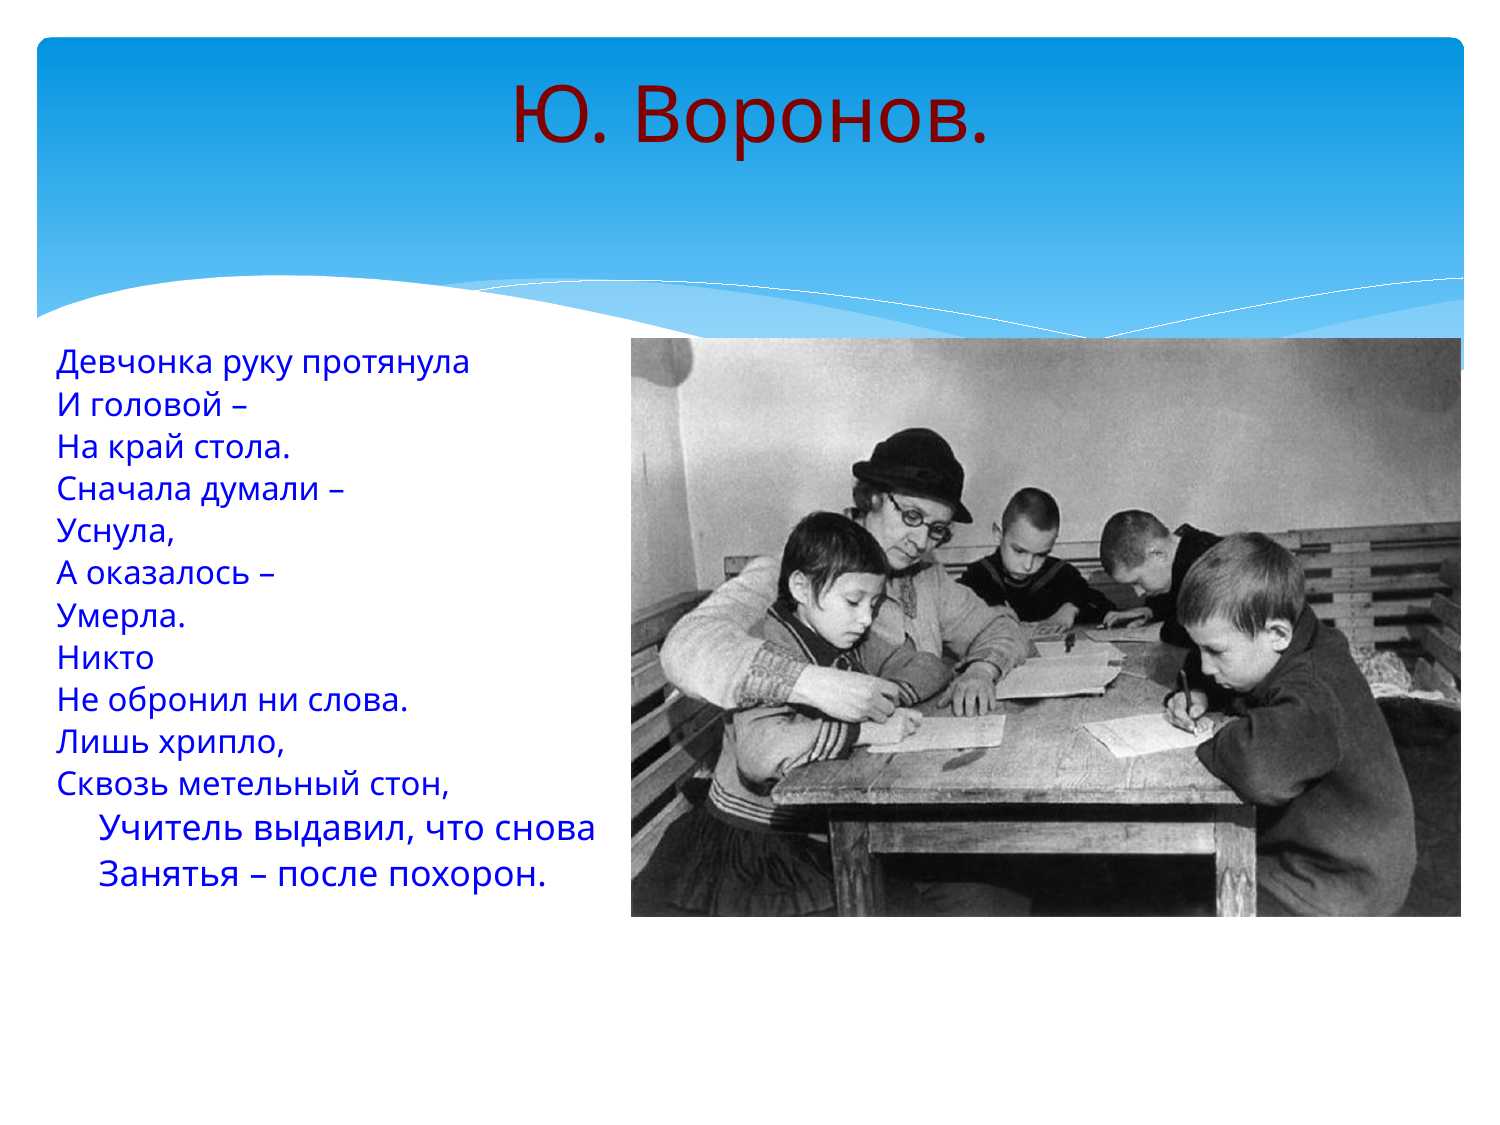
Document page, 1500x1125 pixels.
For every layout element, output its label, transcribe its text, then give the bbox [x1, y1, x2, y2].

text_box [76, 24, 1425, 225]
list Девчонка руку протянула И головой – На край стола. Сначала думали – Уснула, А оказалось – Умерла. Никто Не обронил ни слова. Лишь хрипло, Сквозь метельный стон, Учитель выдавил, что снова Занятья – после похорон. [41, 338, 629, 905]
title Ю. Воронов. [75, 55, 1425, 261]
picture [631, 337, 1462, 918]
